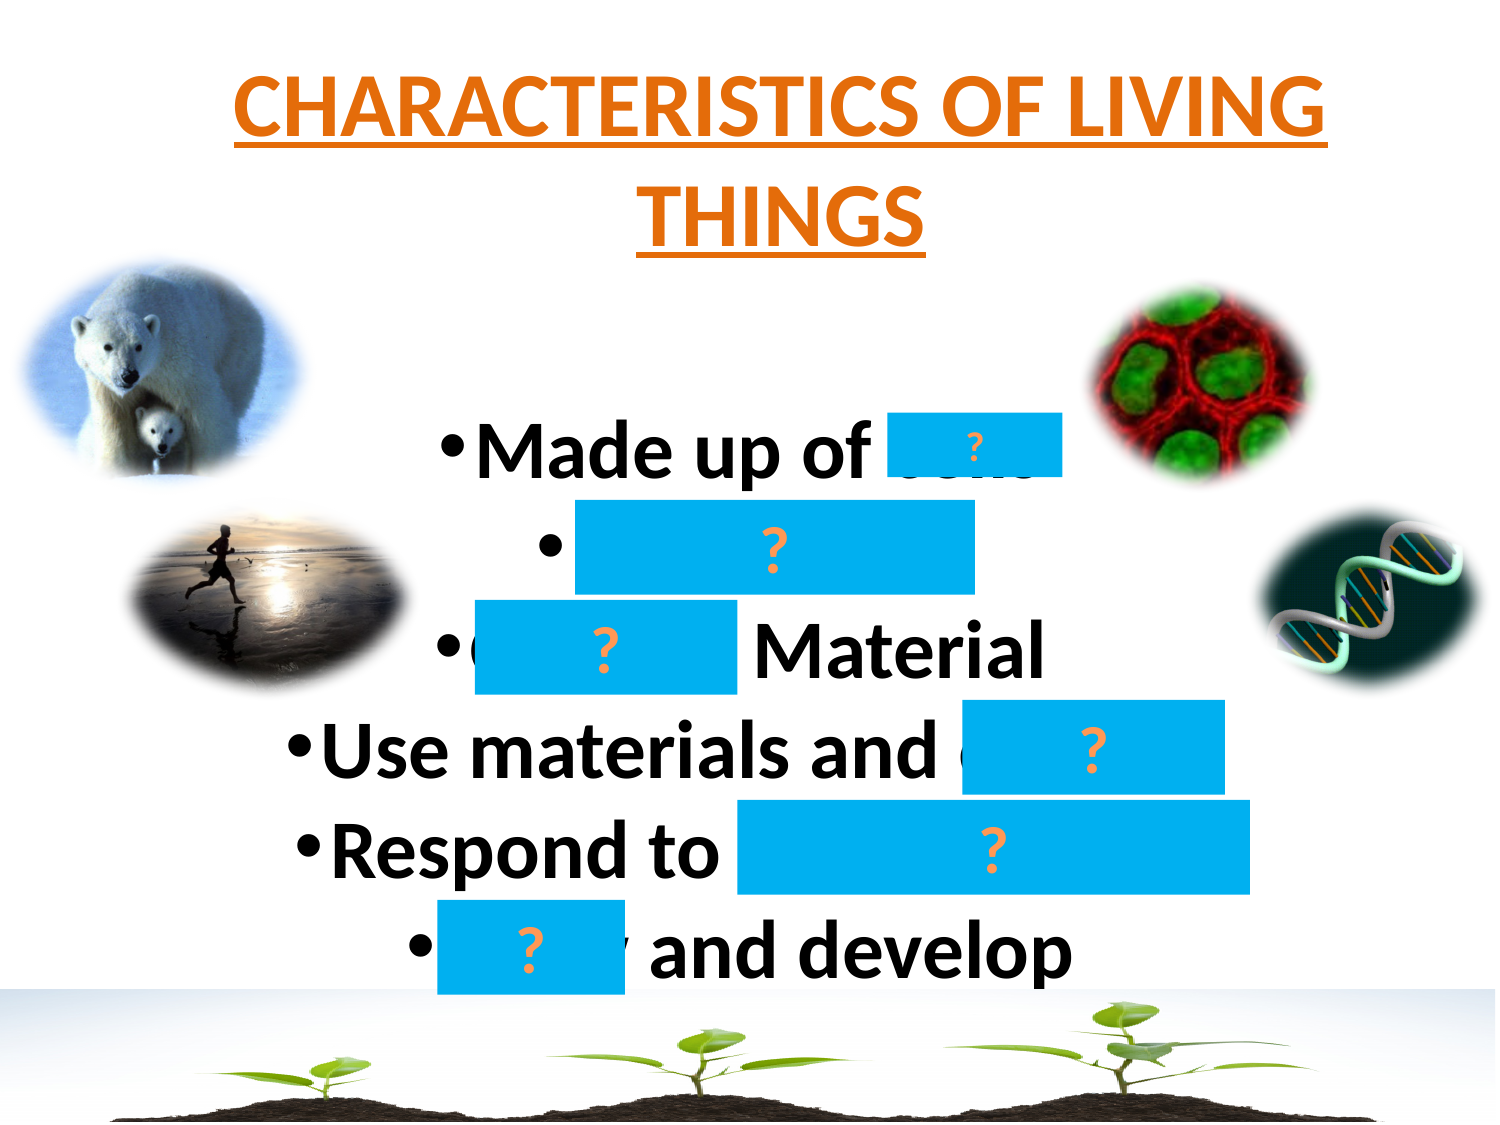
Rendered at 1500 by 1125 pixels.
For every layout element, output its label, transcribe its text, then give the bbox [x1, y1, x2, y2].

text_box CHARACTERISTICS OF LIVING THINGS [162, 35, 1400, 274]
text_box ? [962, 699, 1225, 795]
picture [0, 988, 1496, 1123]
picture [6, 246, 424, 703]
text_box Made up of cells Reproduce Genetic Material Use materials and energy Respond to environment Grow and develop [137, 387, 1350, 987]
text_box ? [737, 799, 1250, 895]
picture [1074, 273, 1496, 703]
text_box ? [437, 899, 625, 987]
text_box ? [887, 412, 1063, 478]
text_box ? [575, 499, 975, 595]
text_box ? [474, 599, 738, 695]
